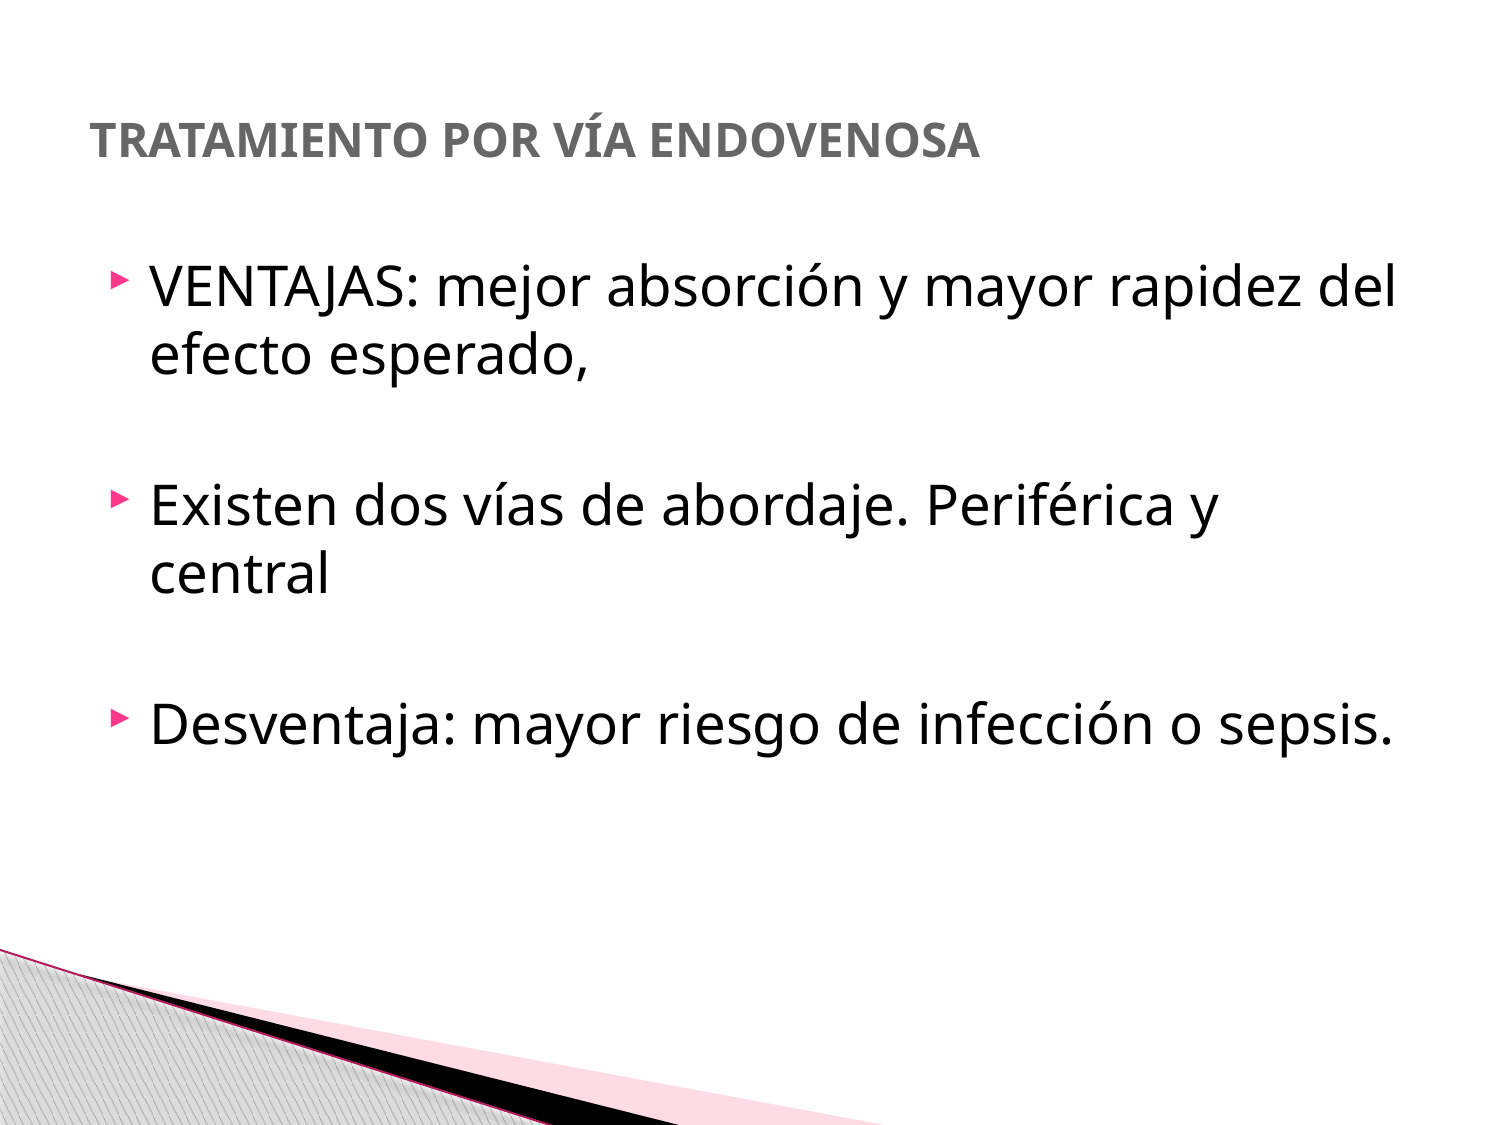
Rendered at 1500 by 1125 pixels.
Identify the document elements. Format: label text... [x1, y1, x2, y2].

title TRATAMIENTO POR VÍA ENDOVENOSA [75, 45, 1425, 233]
list VENTAJAS: mejor absorción y mayor rapidez del efecto esperado, Existen dos vías de abordaje. Periférica y central Desventaja: mayor riesgo de infección o sepsis. [75, 243, 1425, 986]
